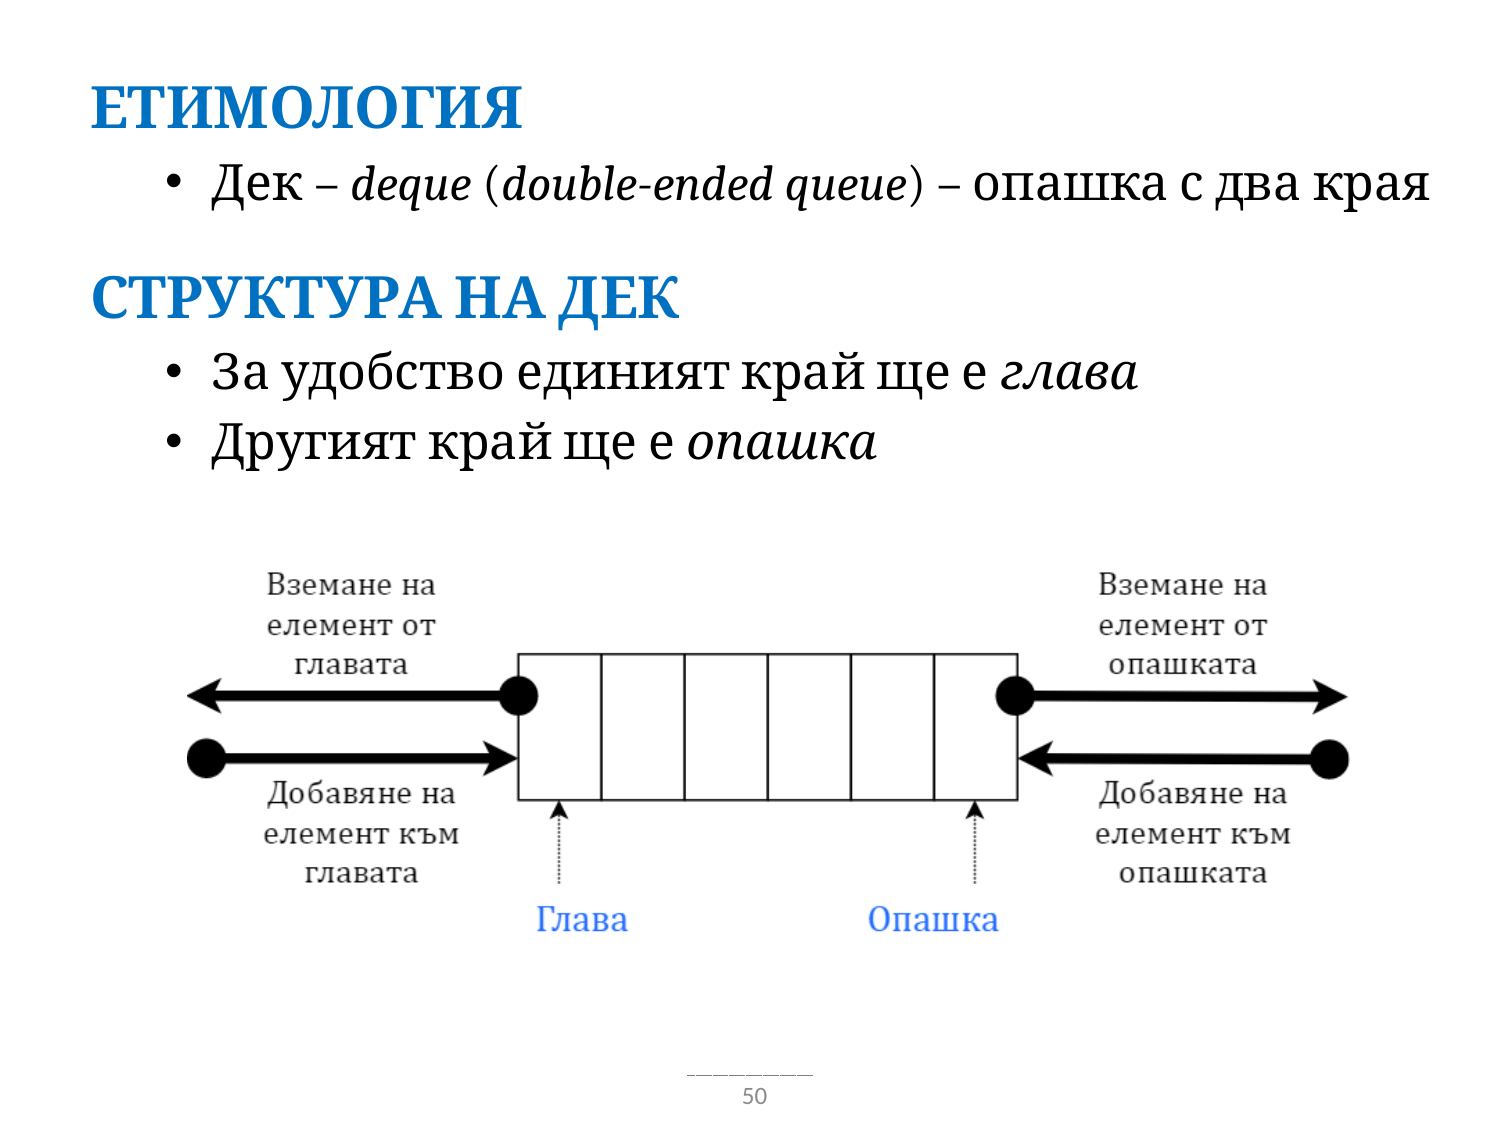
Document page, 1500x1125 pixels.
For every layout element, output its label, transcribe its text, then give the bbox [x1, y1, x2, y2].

slide_number 50 [579, 1065, 930, 1125]
list Етимология Дек – deque (double-ended queue) – опашка с два края Структура на дек За удобство единият край ще е глава Другият край ще е опашка [75, 62, 1450, 1063]
picture [187, 549, 1351, 948]
